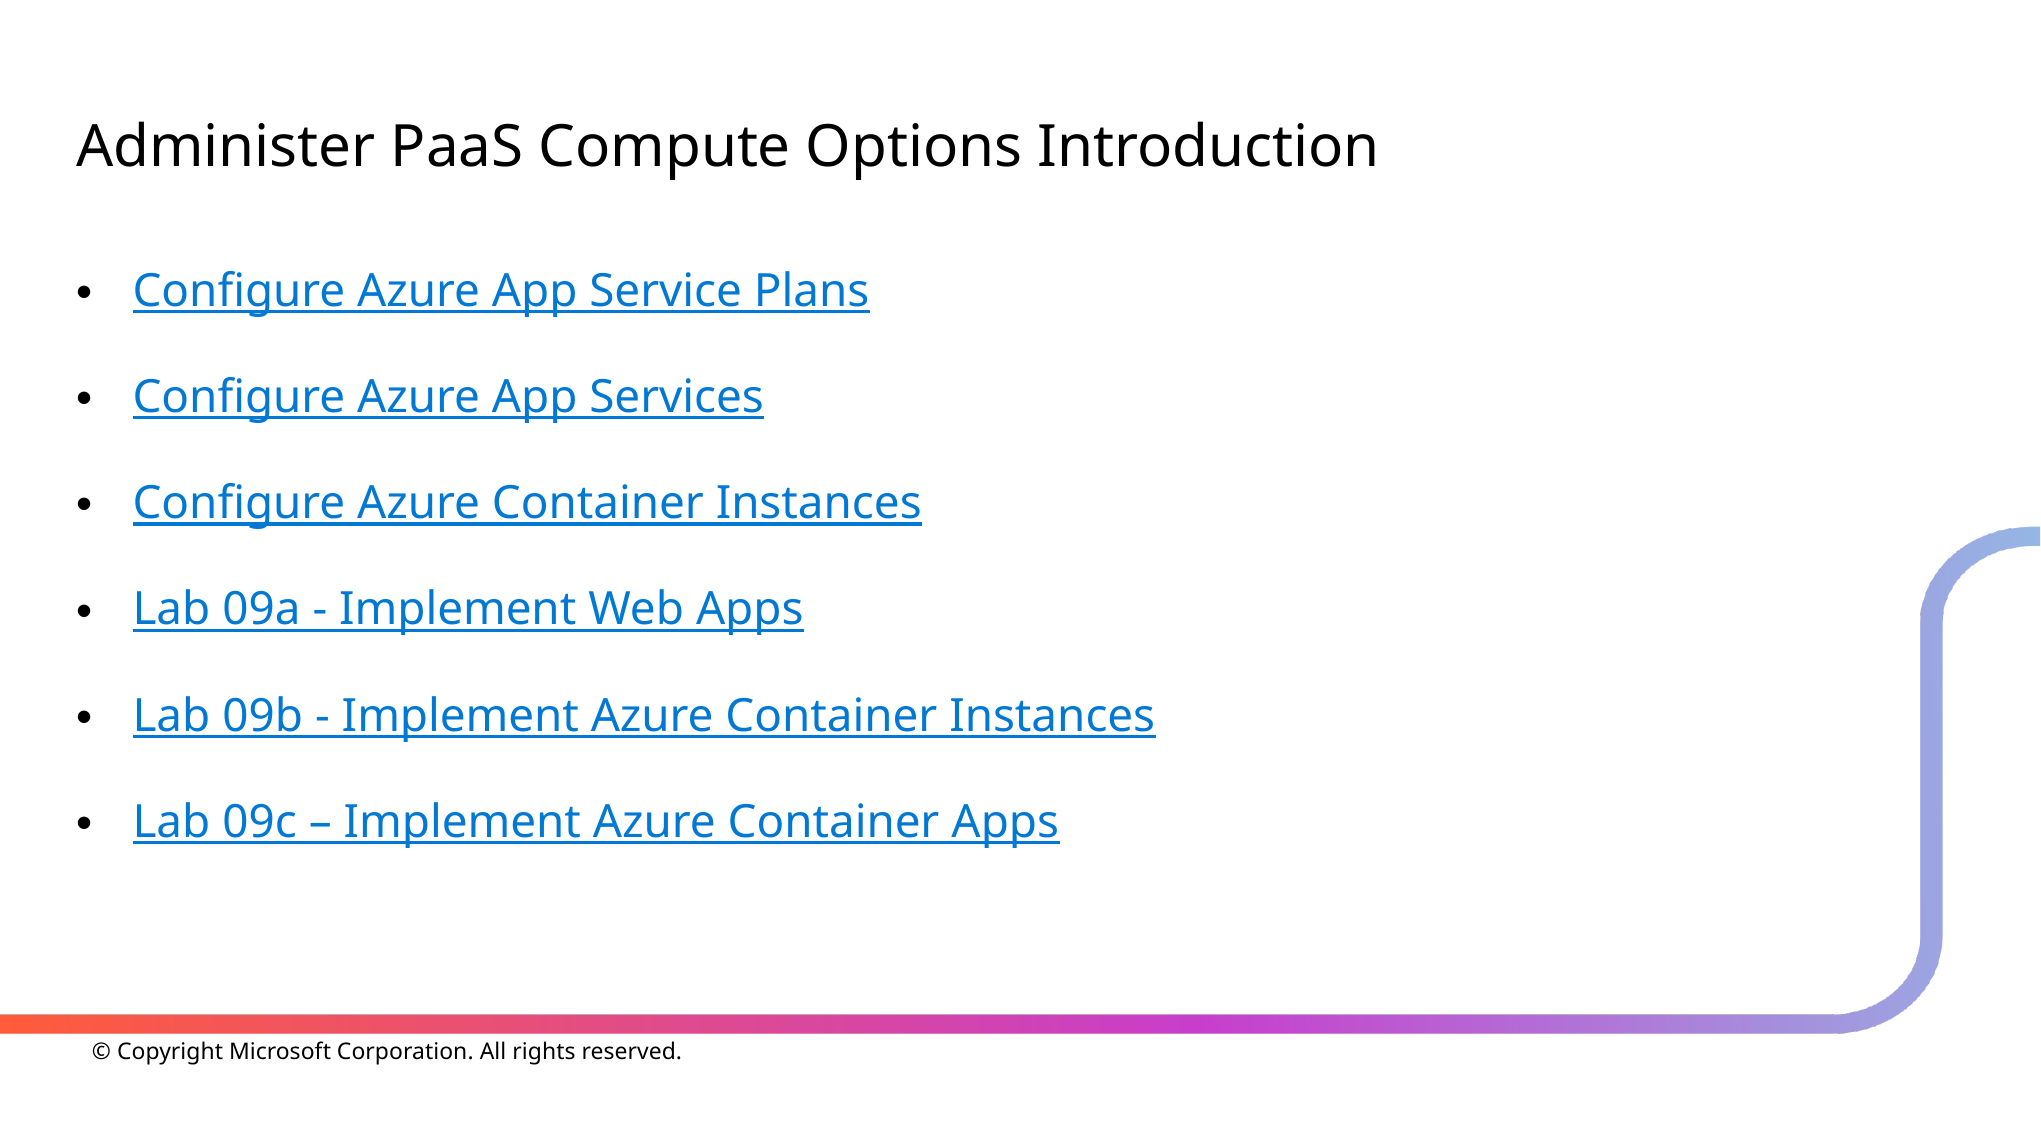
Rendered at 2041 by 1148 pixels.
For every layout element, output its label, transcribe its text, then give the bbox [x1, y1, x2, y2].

title Administer PaaS Compute Options Introduction [76, 93, 1968, 230]
text_box Configure Azure App Service Plans Configure Azure App Services Configure Azure Container Instances Lab 09a - Implement Web Apps Lab 09b - Implement Azure Container Instances Lab 09c – Implement Azure Container Apps [76, 228, 1233, 819]
picture [0, 526, 2041, 1034]
